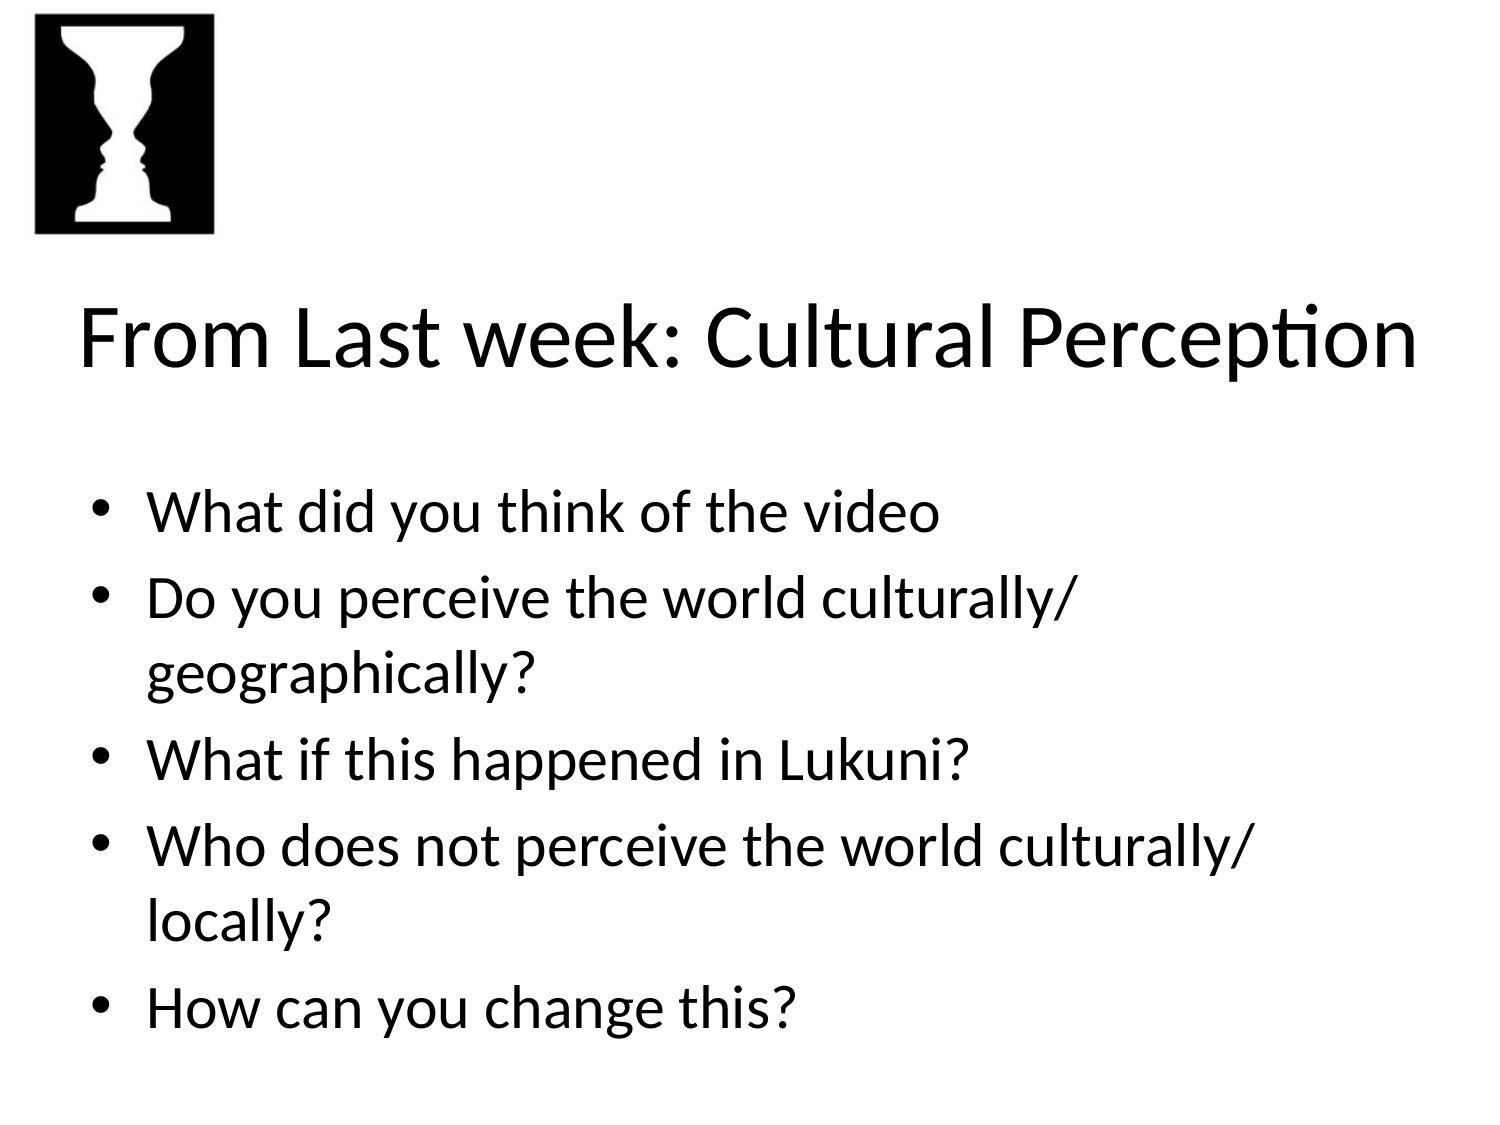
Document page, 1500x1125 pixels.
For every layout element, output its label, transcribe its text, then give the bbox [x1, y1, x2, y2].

title From Last week: Cultural Perception [37, 237, 1463, 425]
list What did you think of the video Do you perceive the world culturally/ geographically? What if this happened in Lukuni? Who does not perceive the world culturally/ locally? How can you change this? [75, 462, 1425, 1050]
picture [0, 0, 250, 250]
